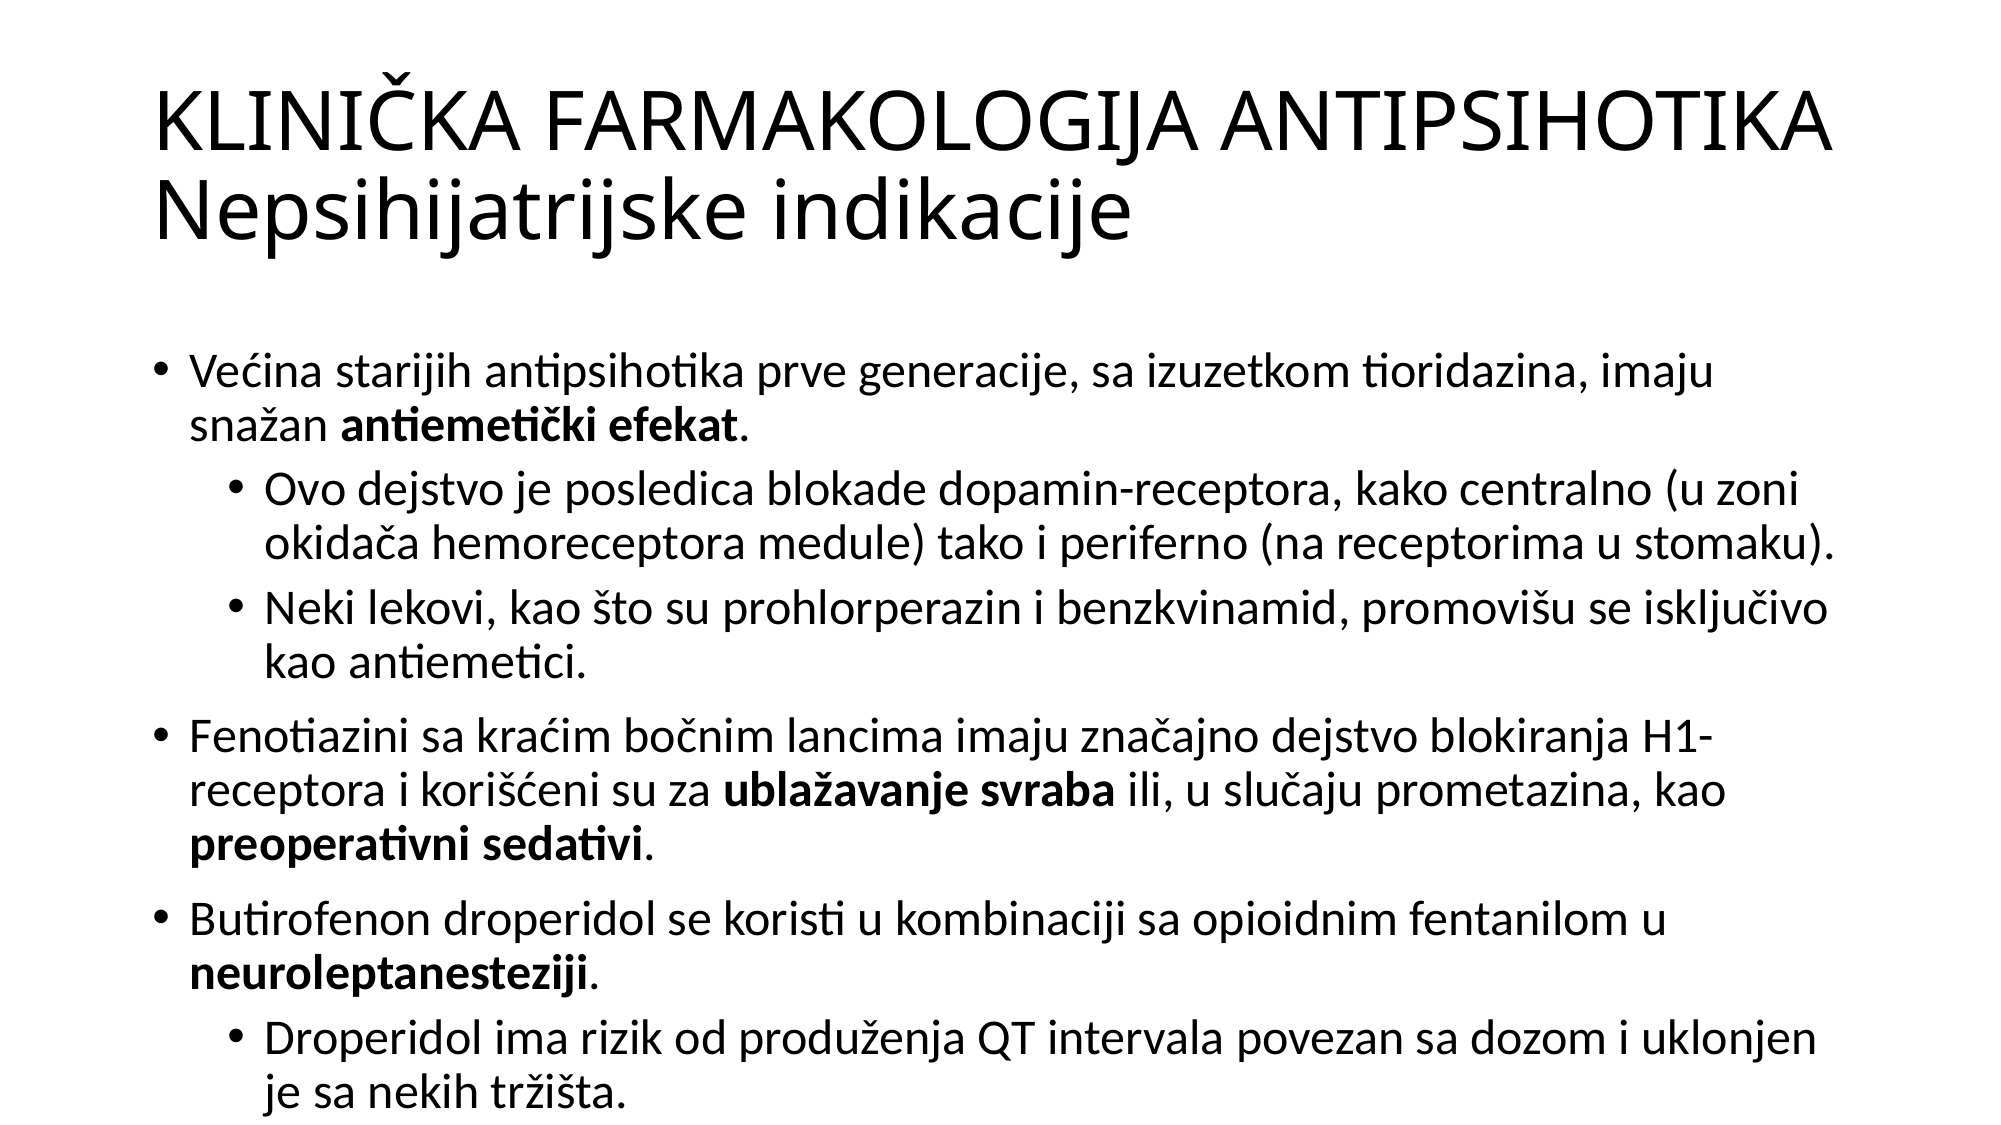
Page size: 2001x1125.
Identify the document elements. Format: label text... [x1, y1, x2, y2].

title KLINIČKA FARMAKOLOGIJA ANTIPSIHOTIKA Nepsihijatrijske indikacije [137, 59, 1863, 278]
list Većina starijih antipsihotika prve generacije, sa izuzetkom tioridazina, imaju snažan antiemetički efekat. Ovo dejstvo je posledica blokade dopamin-receptora, kako centralno (u zoni okidača hemoreceptora medule) tako i periferno (na receptorima u stomaku). Neki lekovi, kao što su prohlorperazin i benzkvinamid, promovišu se isključivo kao antiemetici. Fenotiazini sa kraćim bočnim lancima imaju značajno dejstvo blokiranja H1-receptora i korišćeni su za ublažavanje svraba ili, u slučaju prometazina, kao preoperativni sedativi. Butirofenon droperidol se koristi u kombinaciji sa opioidnim fentanilom u neuroleptanesteziji. Droperidol ima rizik od produženja QT intervala povezan sa dozom i uklonjen je sa nekih tržišta. [137, 336, 1863, 1014]
